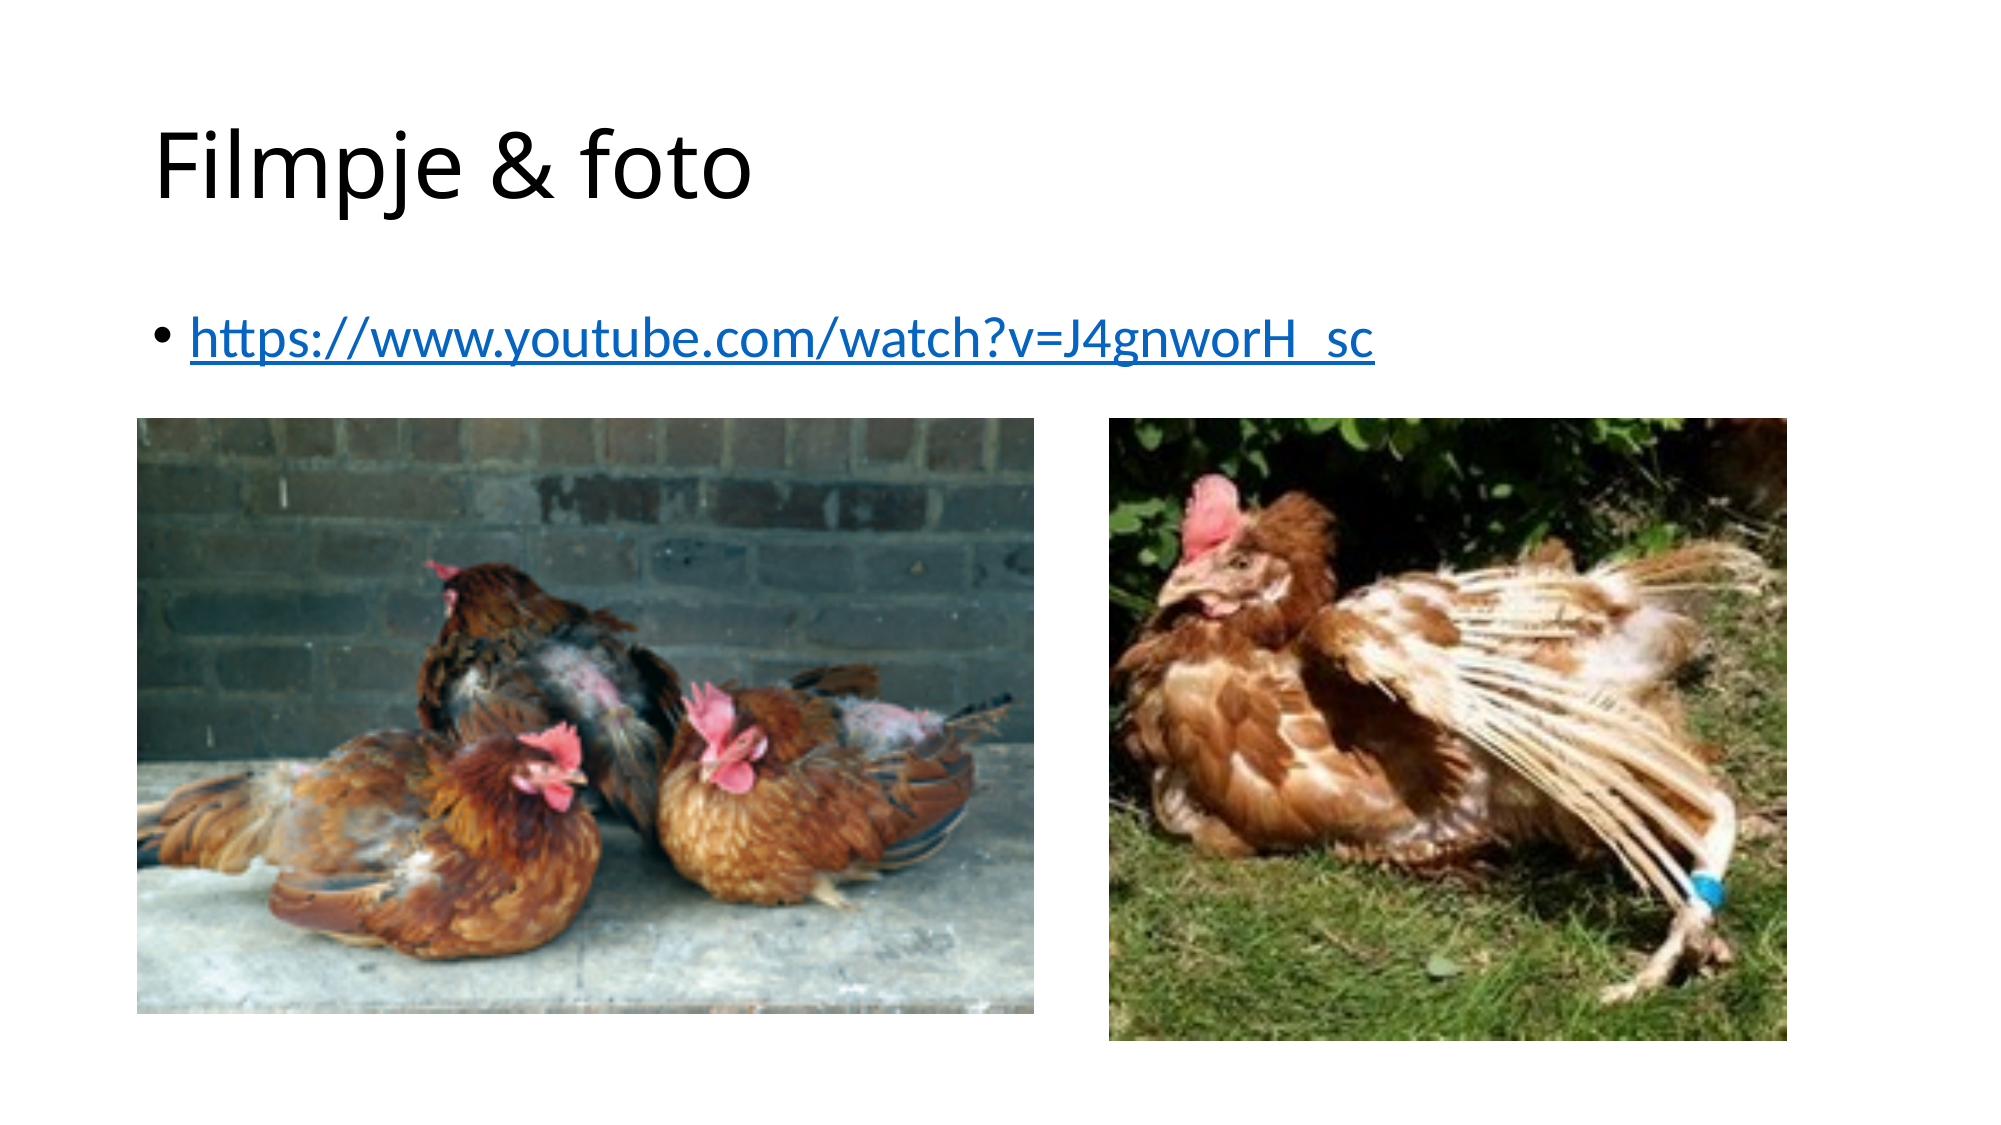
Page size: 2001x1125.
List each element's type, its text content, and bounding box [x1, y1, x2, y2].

title Filmpje & foto [137, 59, 1863, 278]
picture [1109, 418, 1787, 1041]
picture [137, 418, 1034, 1014]
list https://www.youtube.com/watch?v=J4gnworH_sc [137, 299, 1863, 1014]
